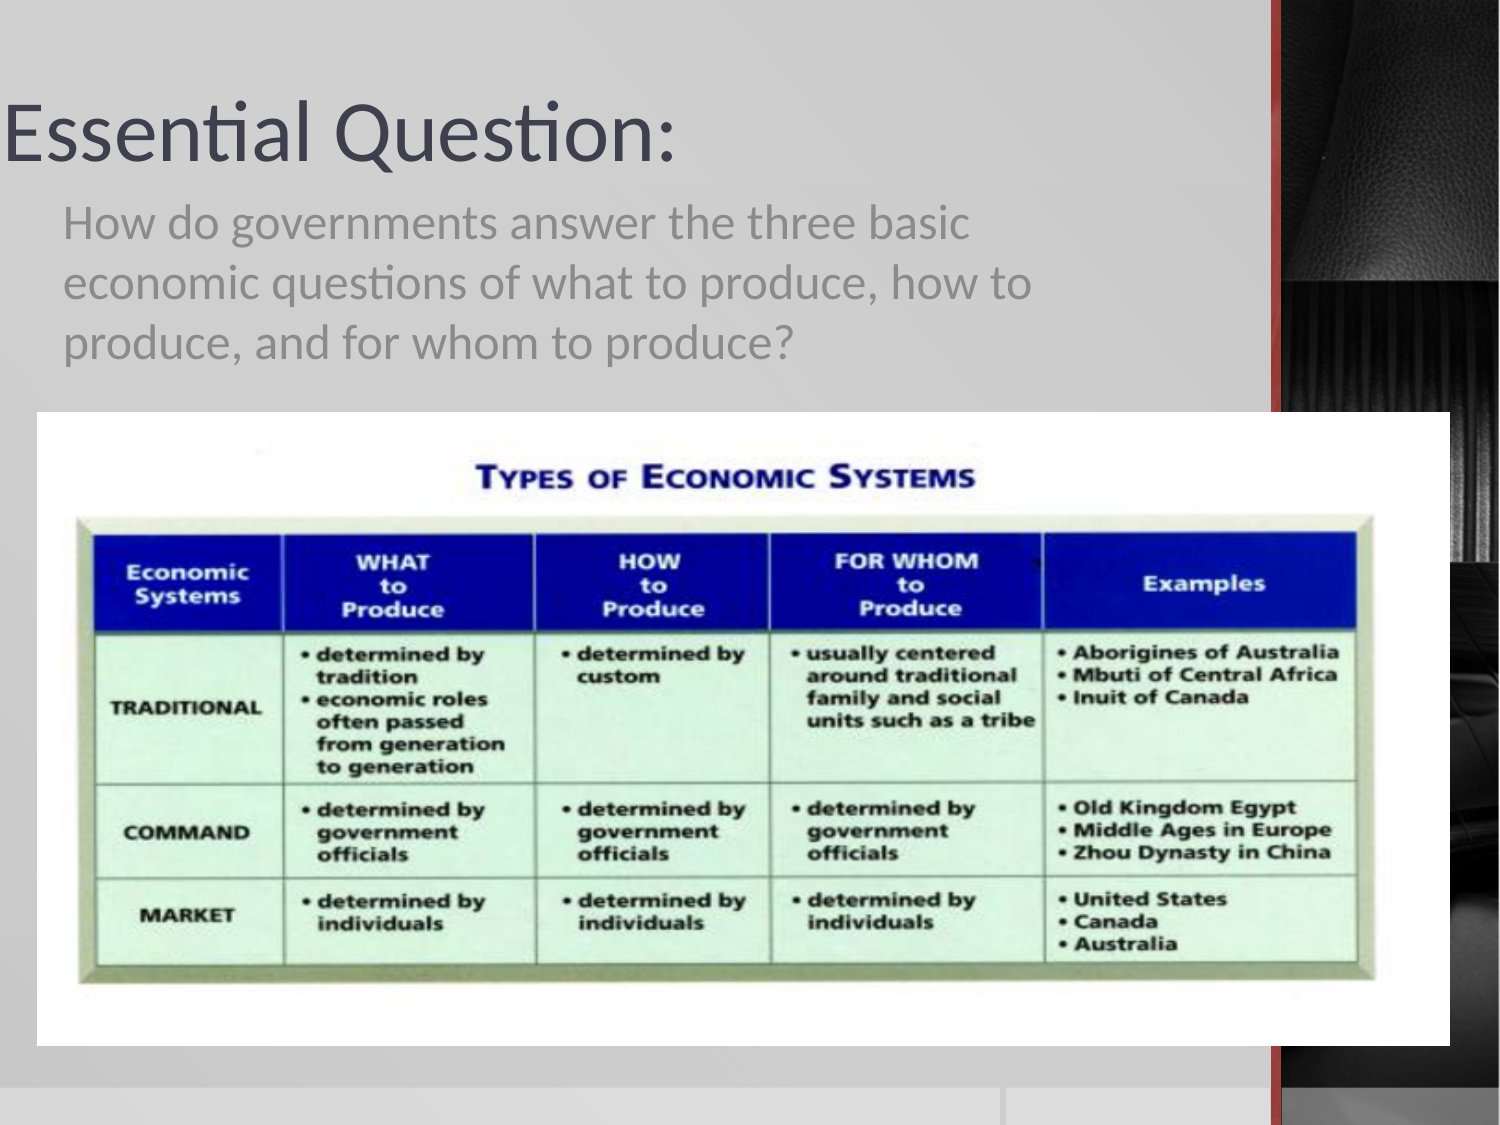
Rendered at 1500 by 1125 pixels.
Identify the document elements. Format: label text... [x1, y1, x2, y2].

title Essential Question: [3, 3, 1116, 179]
subtitle How do governments answer the three basic economic questions of what to produce, how to produce, and for whom to produce? [62, 189, 1176, 412]
picture [37, 0, 1500, 1087]
